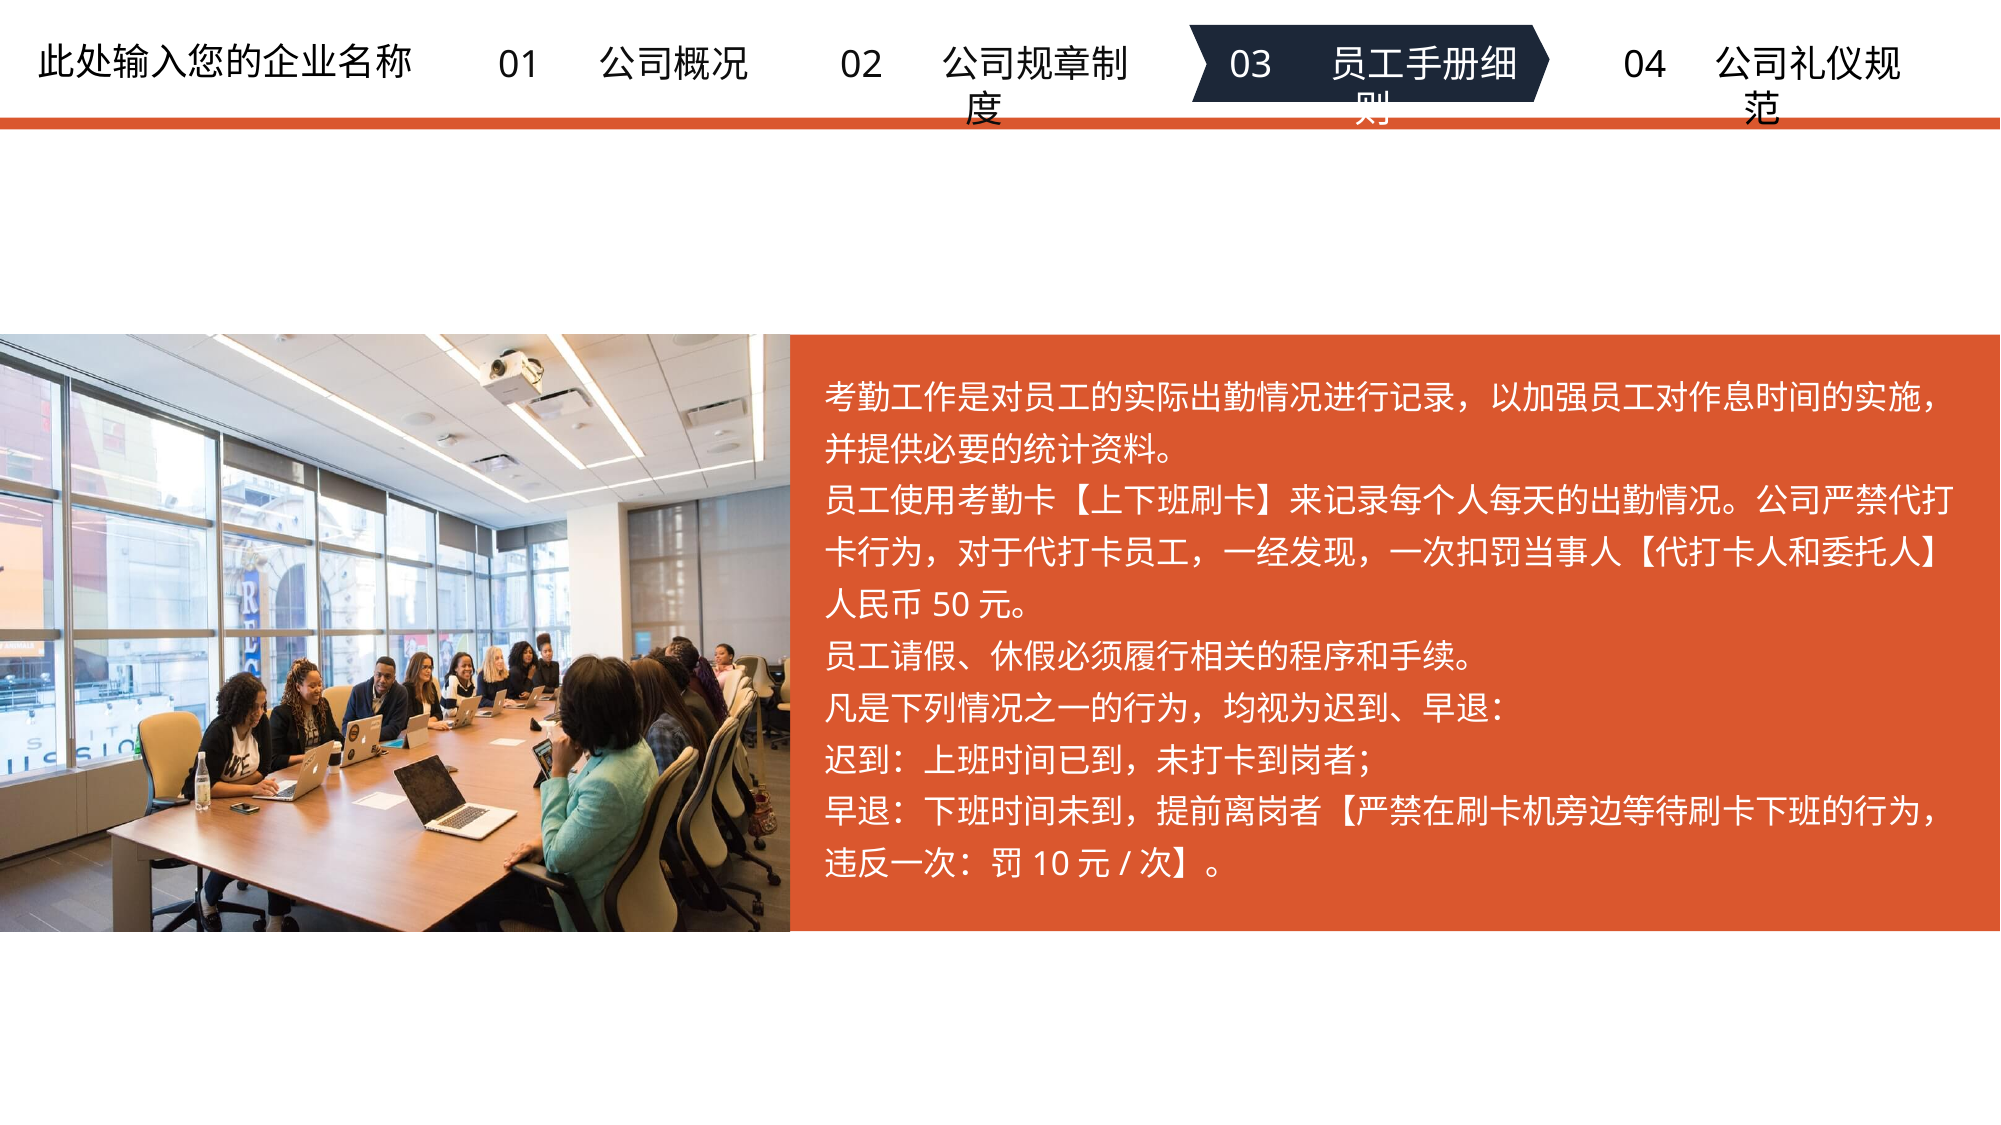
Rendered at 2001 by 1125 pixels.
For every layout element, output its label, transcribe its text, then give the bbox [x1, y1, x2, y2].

text_box 02 公司规章制度 [815, 32, 1154, 138]
text_box [1190, 68, 1204, 103]
text_box [1543, 117, 1593, 130]
text_box 03 员工手册细则 [1204, 32, 1543, 138]
text_box [1932, 117, 2000, 130]
text_box 考勤工作是对员工的实际出勤情况进行记录，以加强员工对作息时间的实施，并提供必要的统计资料。 员工使用考勤卡【上下班刷卡】来记录每个人每天的出勤情况。公司严禁代打卡行为，对于代打卡员工，一经发现，一次扣罚当事人【代打卡人和委托人】人民币50元。 员工请假、休假必须履行相关的程序和手续。 凡是下列情况之一的行为，均视为迟到、早退： 迟到：上班时间已到，未打卡到岗者； 早退：下班时间未到，提前离岗者【严禁在刷卡机旁边等待刷卡下班的行为，违反一次：罚10元/次】。 [809, 356, 1991, 890]
text_box [0, 334, 791, 932]
text_box [1154, 117, 1204, 130]
text_box [0, 117, 815, 130]
text_box 01 公司概况 [482, 32, 765, 93]
text_box 04 公司礼仪规范 [1593, 32, 1932, 138]
text_box 此处输入您的企业名称 [17, 30, 432, 91]
text_box [1543, 43, 1551, 80]
text_box [791, 334, 2000, 932]
text_box [1187, 23, 1537, 61]
